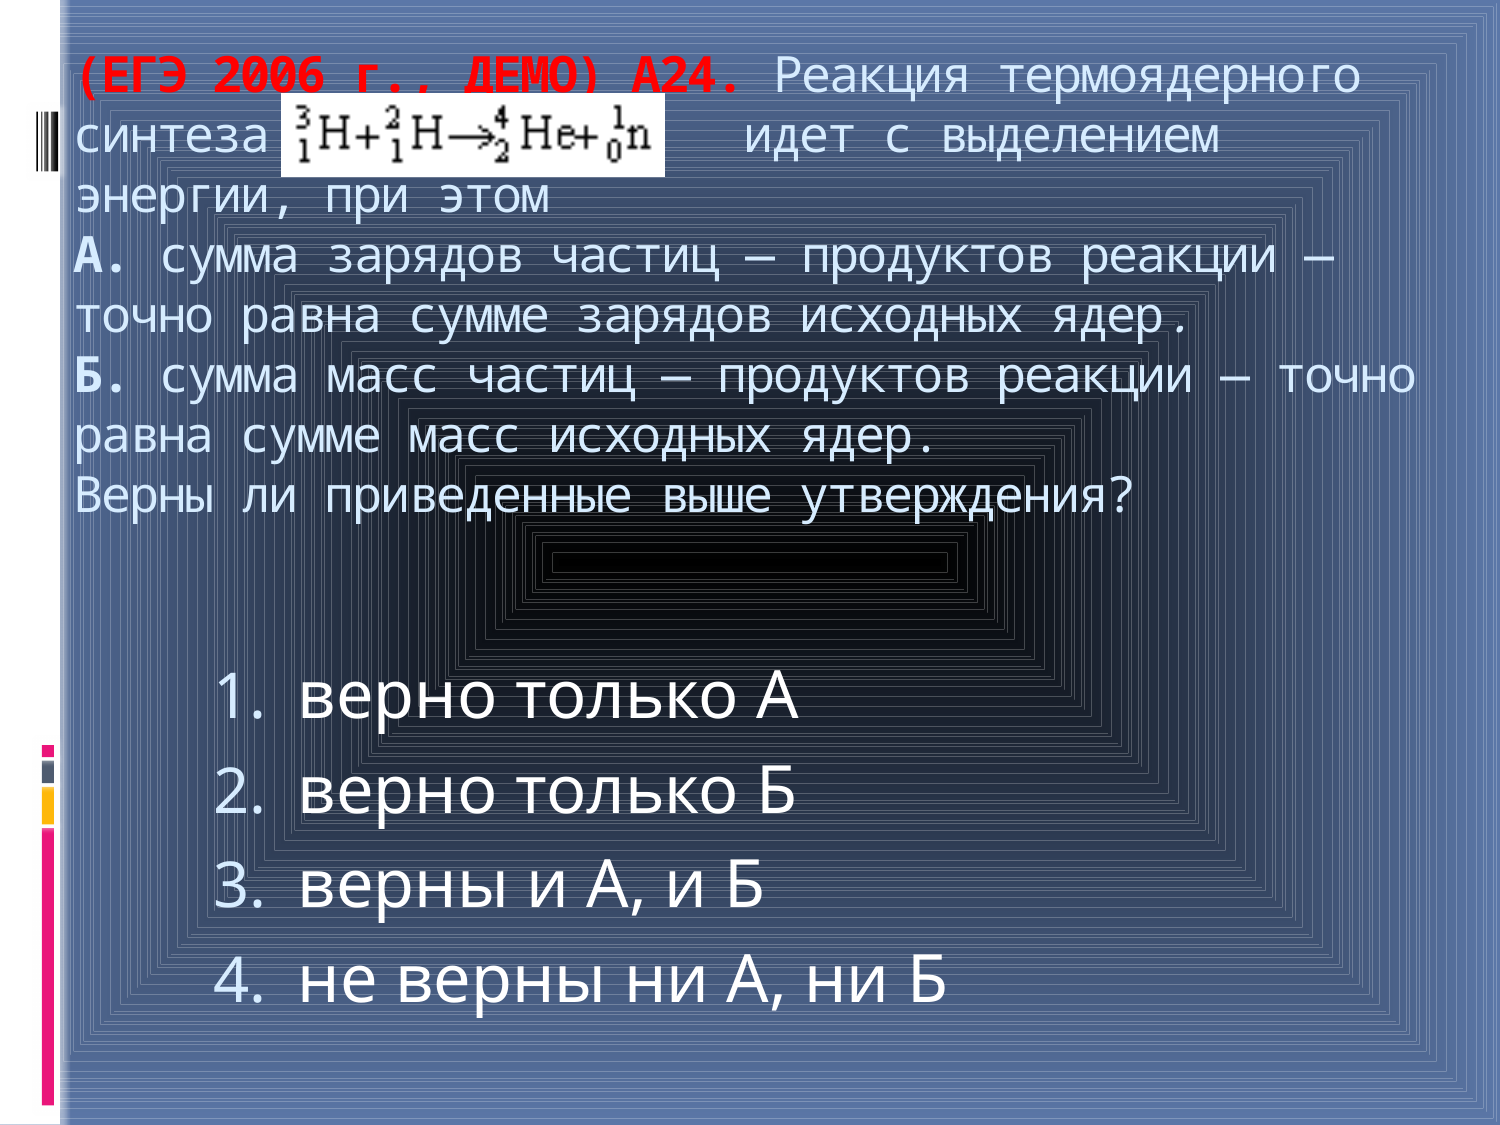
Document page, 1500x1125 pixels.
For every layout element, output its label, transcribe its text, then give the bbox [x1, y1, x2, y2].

list верно только А верно только Б верны и А, и Б не верны ни А, ни Б [187, 644, 1184, 1090]
title (ЕГЭ 2006 г., ДЕМО) А24. Реакция термоядерного синтеза идет с выделением энергии, при этом А. сумма зарядов частиц — продуктов реакции — точно равна сумме зарядов исходных ядер. Б. сумма масс частиц — продуктов реакции — точно равна сумме масс исходных ядер. Верны ли приведенные выше утверждения? [58, 35, 1465, 387]
picture [280, 93, 666, 177]
